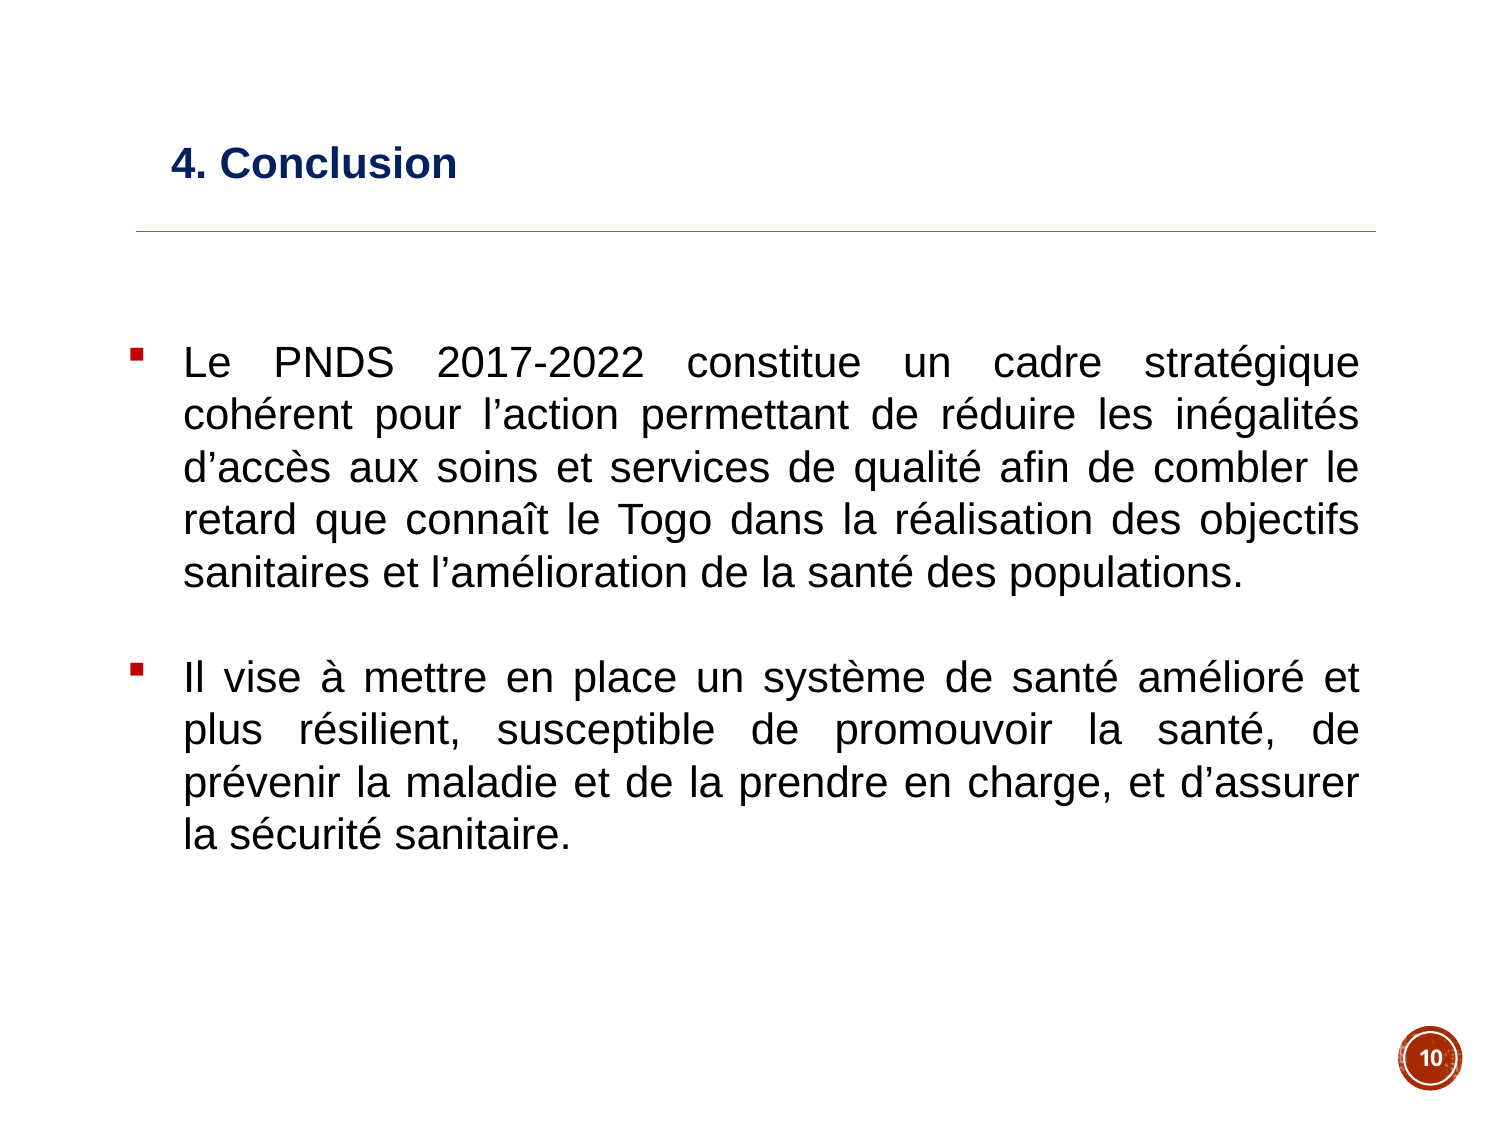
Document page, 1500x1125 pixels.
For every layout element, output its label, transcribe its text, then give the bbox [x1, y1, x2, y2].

slide_number 10 [1391, 1028, 1471, 1089]
title 4. Conclusion [155, 114, 1436, 220]
text_box Le PNDS 2017-2022 constitue un cadre stratégique cohérent pour l’action permettant de réduire les inégalités d’accès aux soins et services de qualité afin de combler le retard que connaît le Togo dans la réalisation des objectifs sanitaires et l’amélioration de la santé des populations. Il vise à mettre en place un système de santé amélioré et plus résilient, susceptible de promouvoir la santé, de prévenir la maladie et de la prendre en charge, et d’assurer la sécurité sanitaire. [112, 326, 1376, 966]
